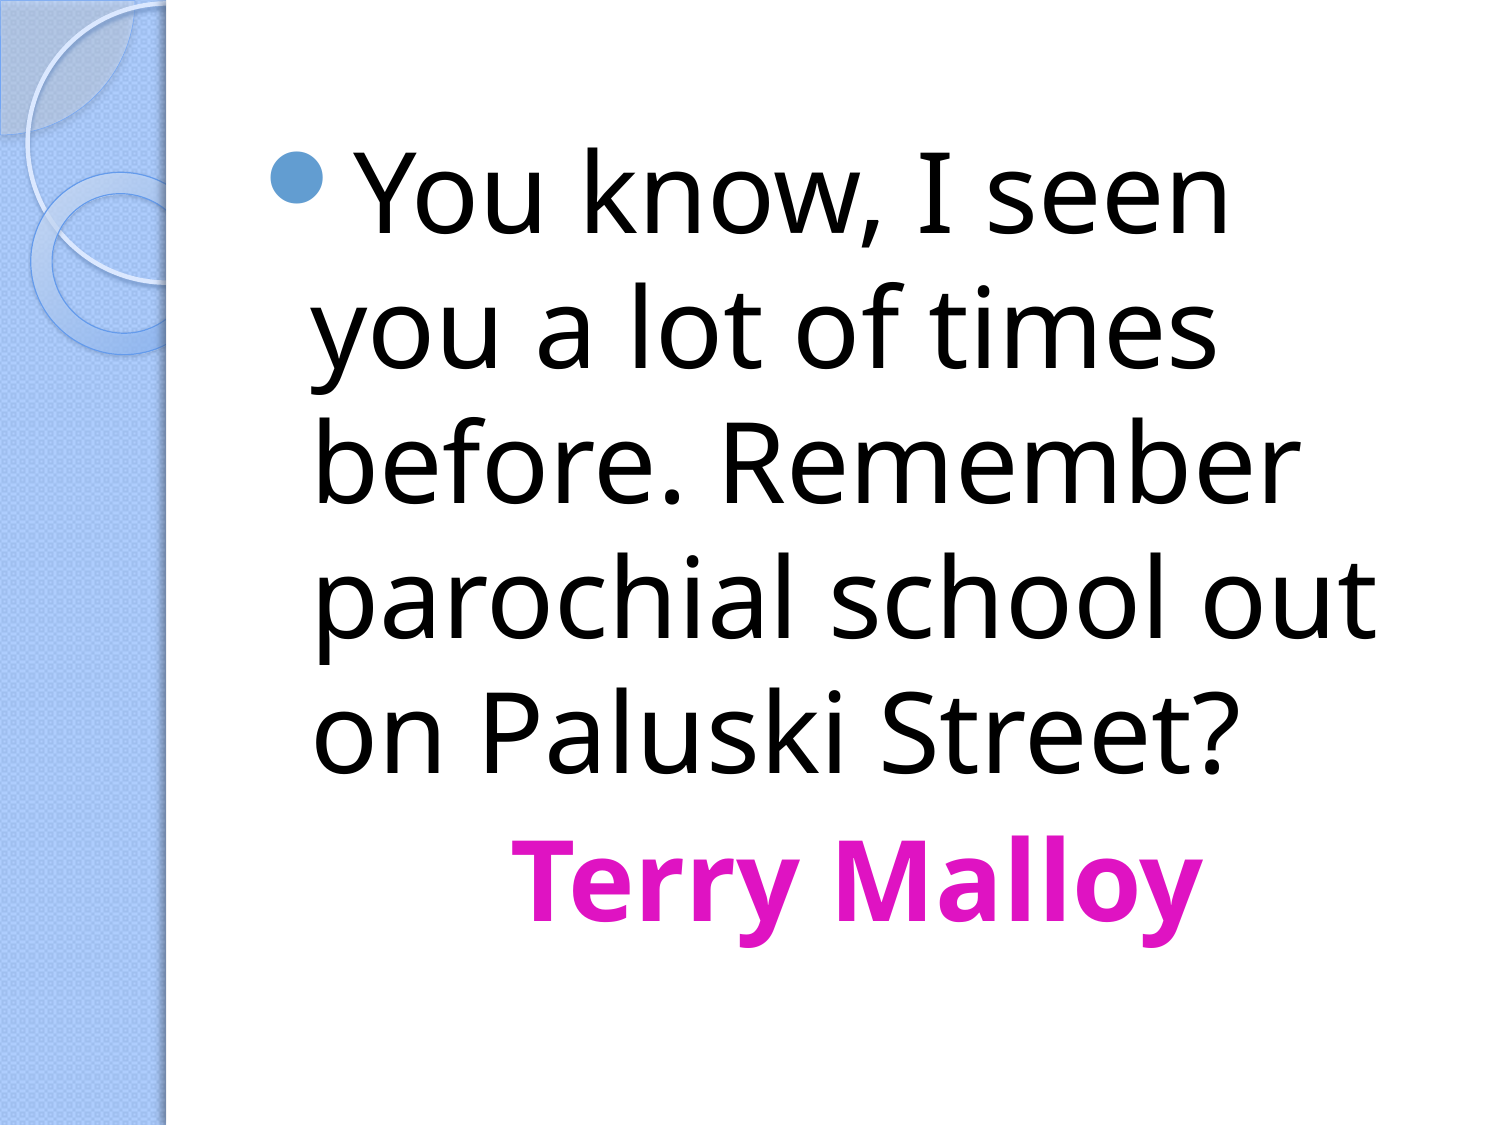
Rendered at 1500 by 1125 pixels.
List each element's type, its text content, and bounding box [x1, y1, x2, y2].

list You know, I seen you a lot of times before. Remember parochial school out on Paluski Street? Terry Malloy [235, 113, 1466, 1025]
